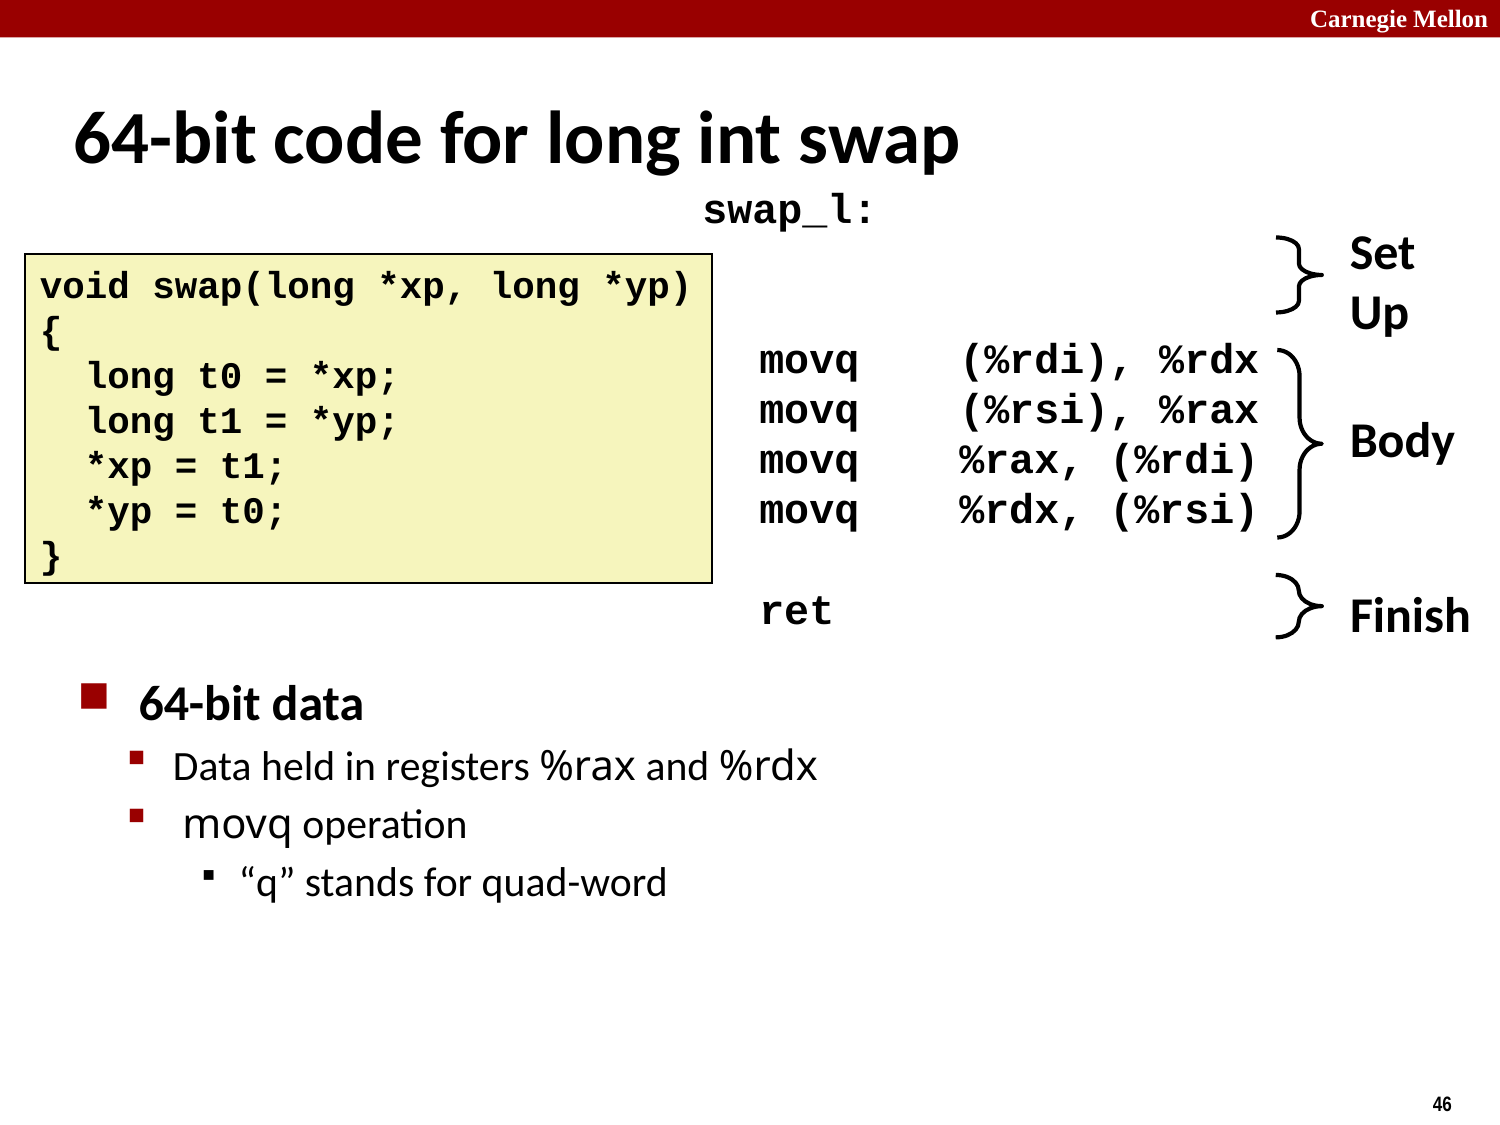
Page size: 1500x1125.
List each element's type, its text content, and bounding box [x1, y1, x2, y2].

text_box void swap(long *xp, long *yp) { long t0 = *xp; long t1 = *yp; *xp = t1; *yp = t0; } [24, 253, 687, 584]
title 64-bit code for long int swap [58, 71, 1305, 197]
text_box Finish [1335, 574, 1486, 650]
text_box Set Up [1375, 212, 1431, 348]
text_box swap_l: movq (%rdi), %rdx movq (%rsi), %rax movq %rax, (%rdi) movq %rdx, (%rsi) ret [687, 174, 1375, 640]
text_box Body [1375, 399, 1471, 475]
list 64-bit data Data held in registers %rax and %rdx movq operation “q” stands for quad-word [66, 662, 1363, 957]
